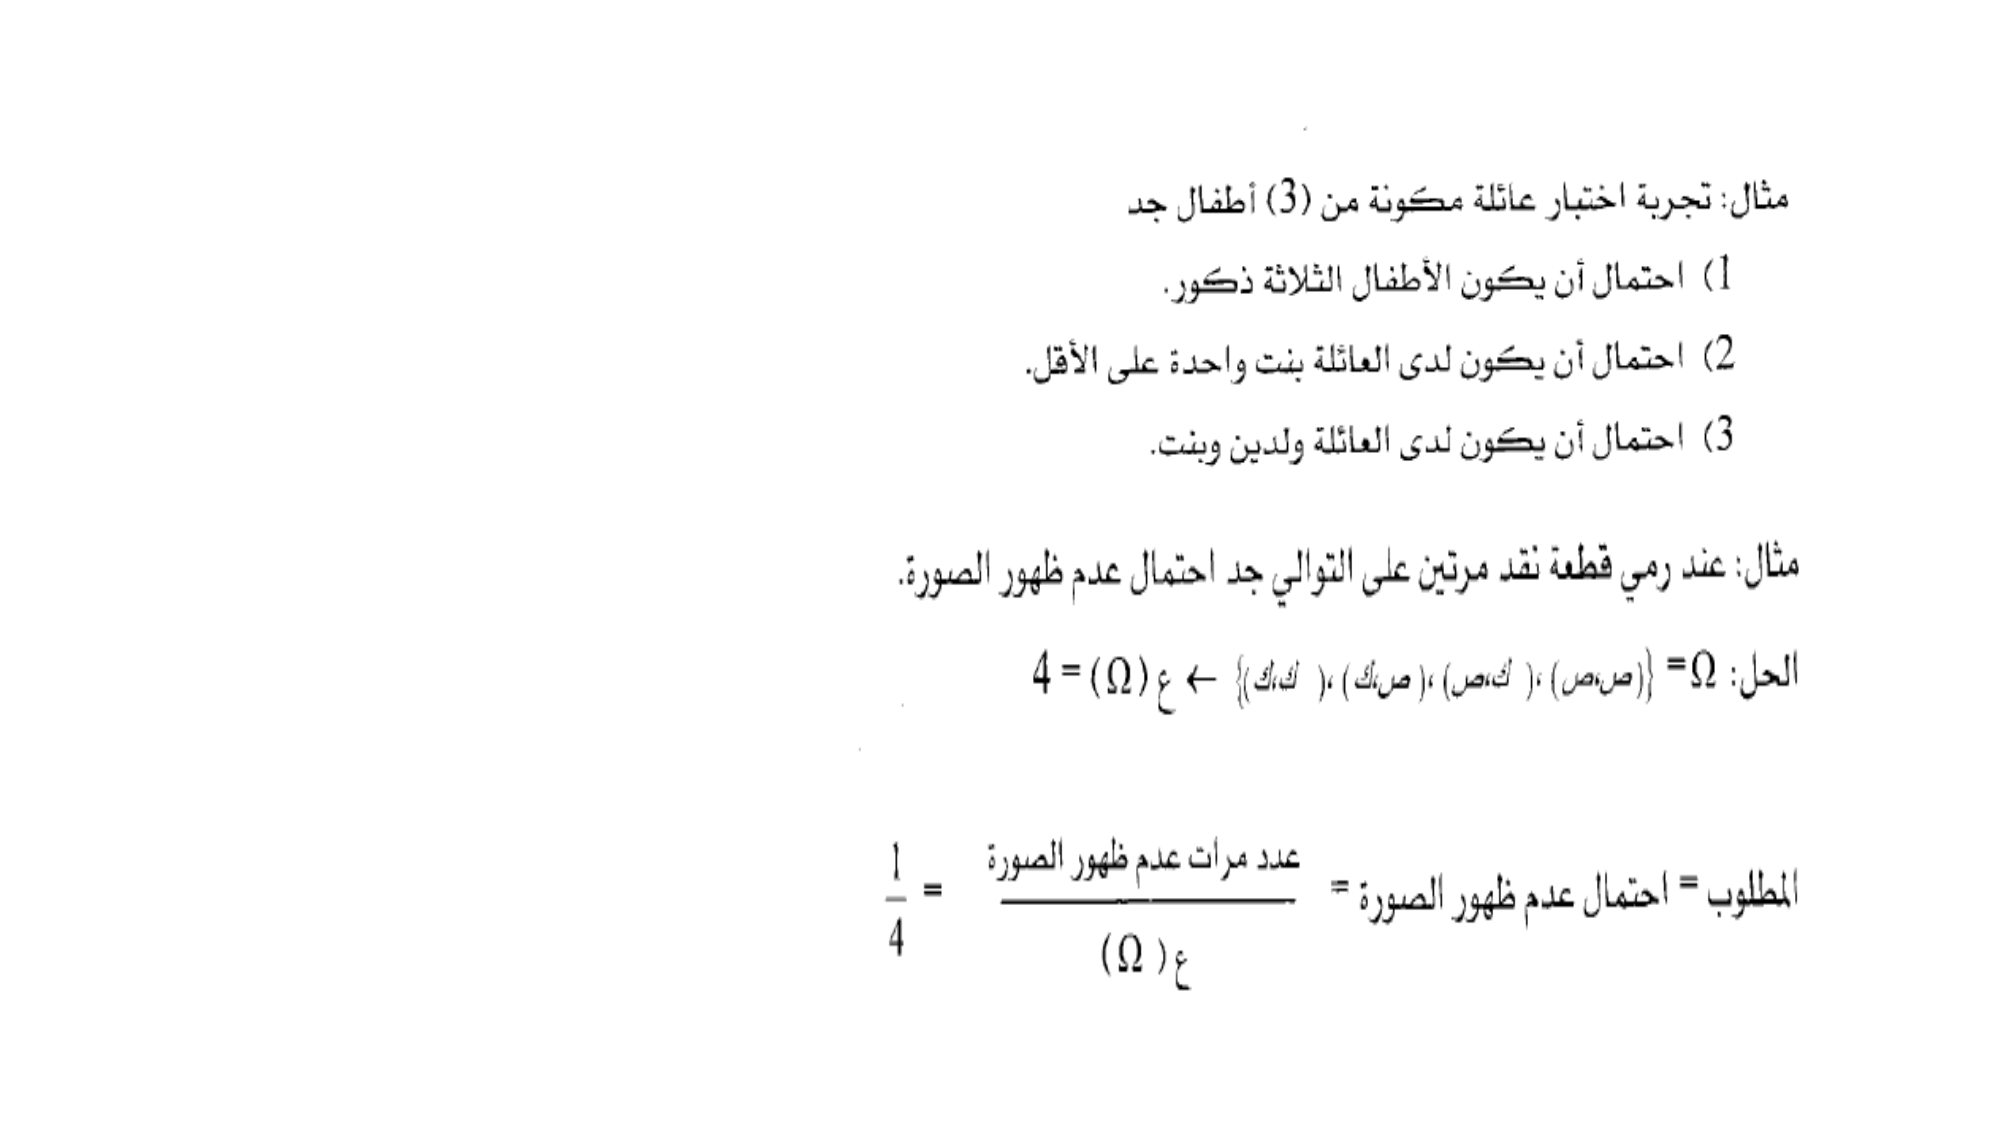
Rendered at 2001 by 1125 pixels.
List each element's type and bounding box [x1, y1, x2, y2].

picture [578, 124, 1841, 1055]
